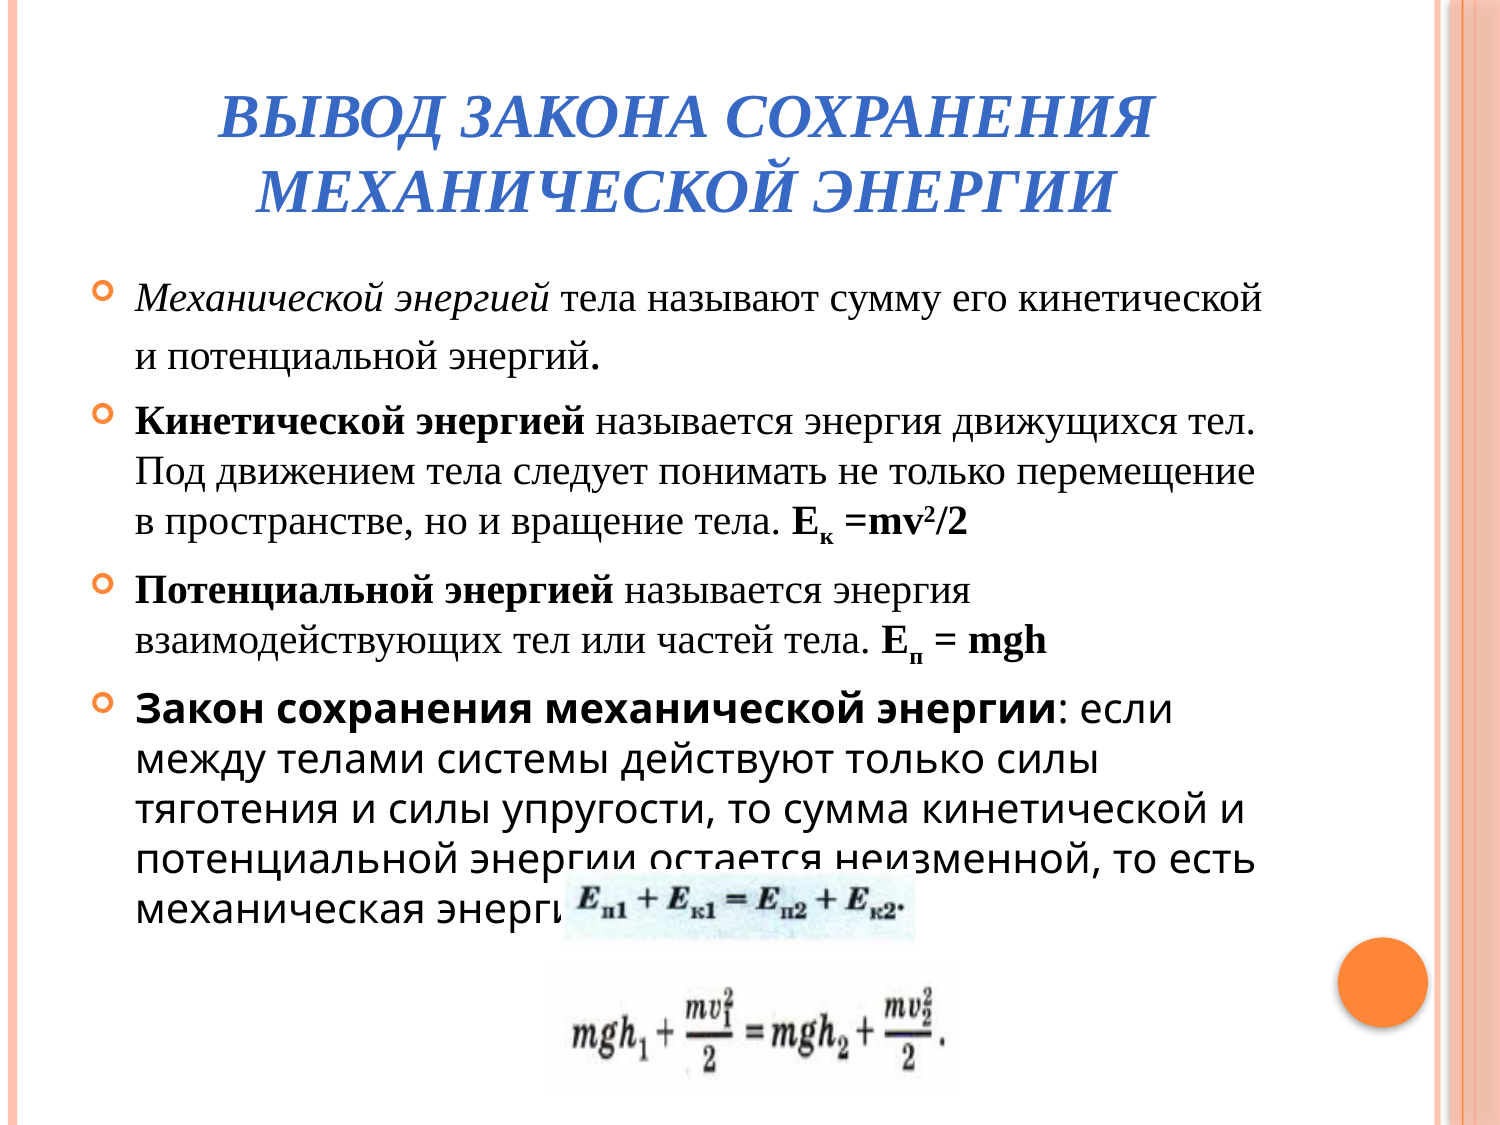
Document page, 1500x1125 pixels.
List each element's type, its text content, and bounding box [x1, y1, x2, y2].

list Механической энергией тела называют сумму его кинетической и потенциальной энергий. Кинетической энергией называется энеpгия движущихся тел. Под движением тела следует понимать не только перемещение в пространстве, но и вращение тела. Ек =mv2/2 Потенциальной энергией называется энергия взаимодействующих тел или частей тела. Еп = mgh Закон сохранения механической энергии: если между телами системы действуют только силы тяготения и силы упругости, то сумма кинетической и потенциальной энергии остается неизменной, то есть механическая энергия сохраняется. [75, 262, 1300, 1062]
title Вывод закона сохранения механической энергии [75, 45, 1300, 233]
picture [560, 869, 916, 951]
picture [548, 963, 958, 1095]
